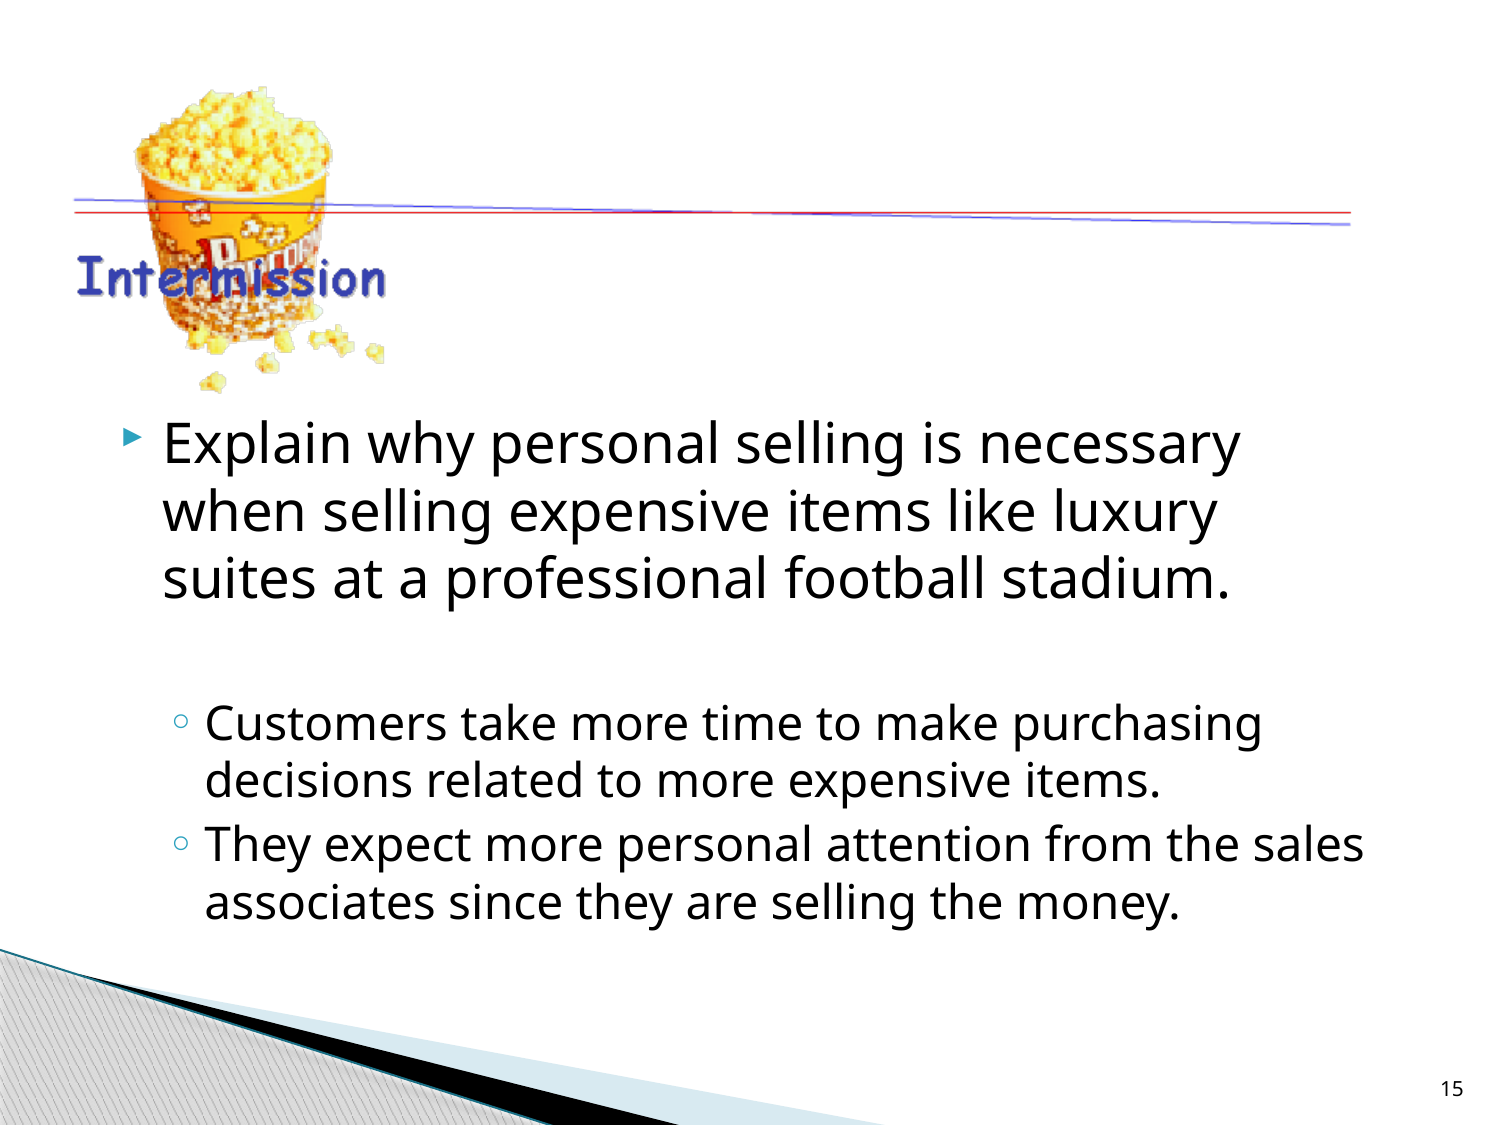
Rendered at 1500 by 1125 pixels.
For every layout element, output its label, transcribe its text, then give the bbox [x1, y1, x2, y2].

picture [62, 74, 1352, 451]
slide_number 15 [1418, 1051, 1479, 1112]
list Explain why personal selling is necessary when selling expensive items like luxury suites at a professional football stadium. Customers take more time to make purchasing decisions related to more expensive items. They expect more personal attention from the sales associates since they are selling the money. [87, 399, 1400, 975]
